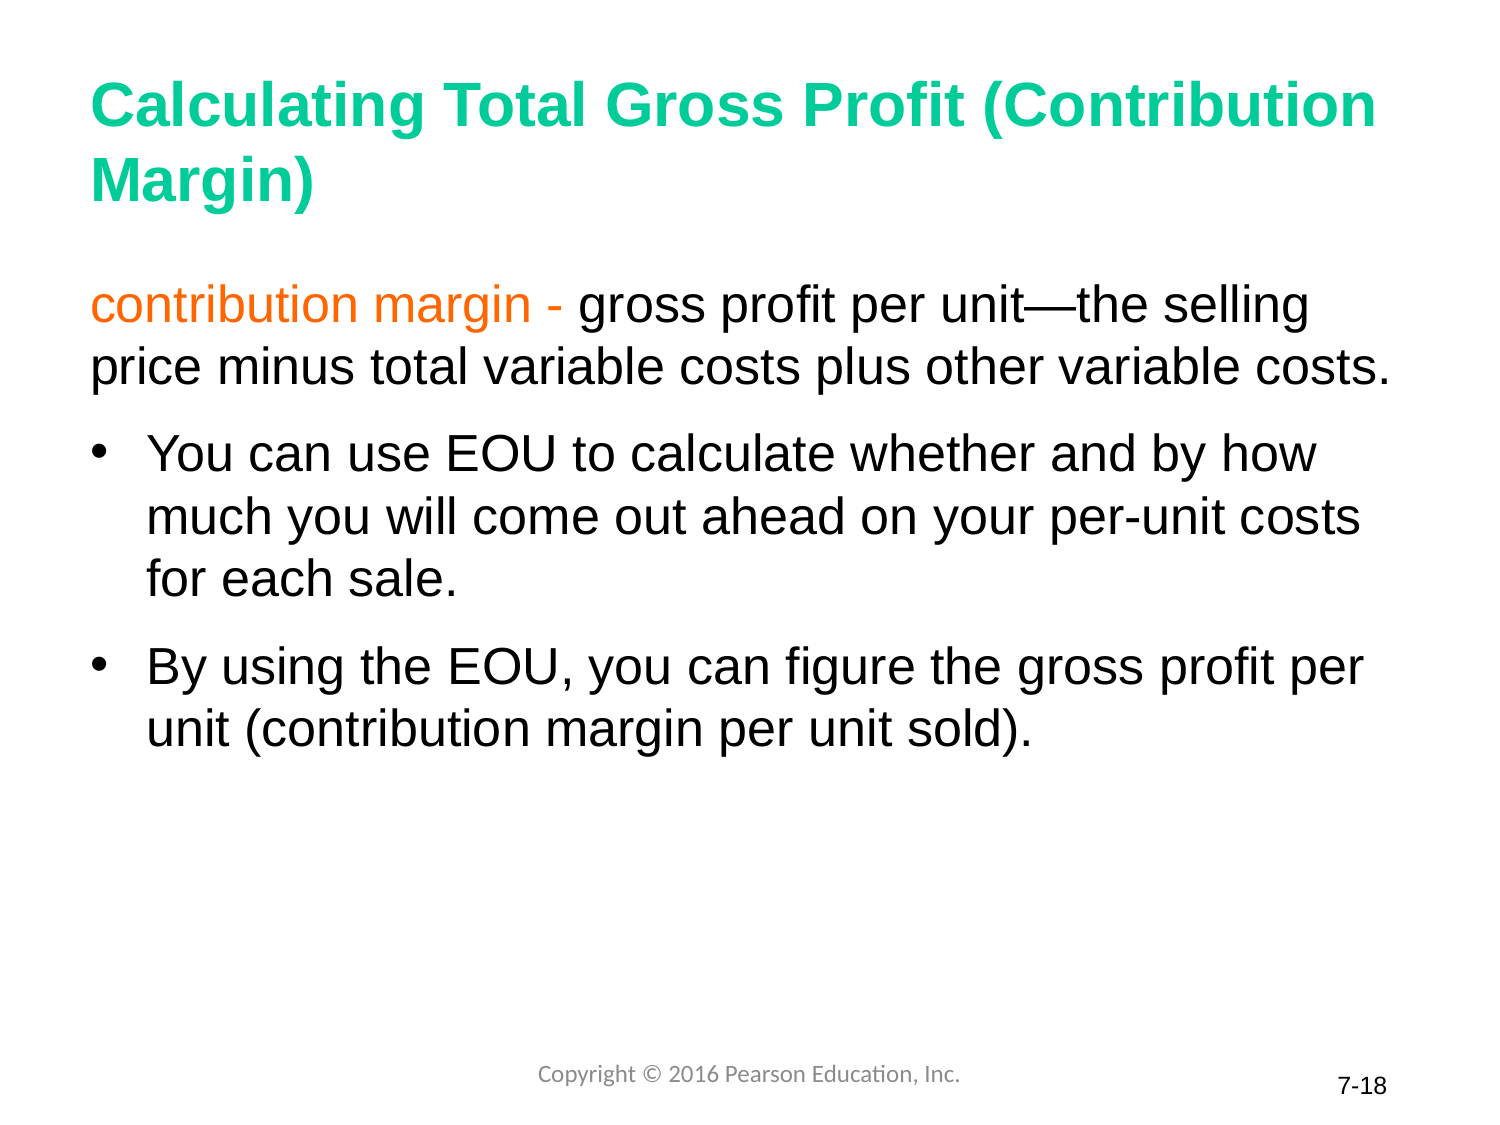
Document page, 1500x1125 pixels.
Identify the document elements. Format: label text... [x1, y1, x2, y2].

footer Copyright © 2016 Pearson Education, Inc. [512, 1042, 988, 1103]
title Calculating Total Gross Profit (Contribution Margin) [75, 45, 1425, 233]
list contribution margin - gross profit per unit—the selling price minus total variable costs plus other variable costs. You can use EOU to calculate whether and by how much you will come out ahead on your per-unit costs for each sale. By using the EOU, you can figure the gross profit per unit (contribution margin per unit sold). [75, 262, 1425, 1005]
